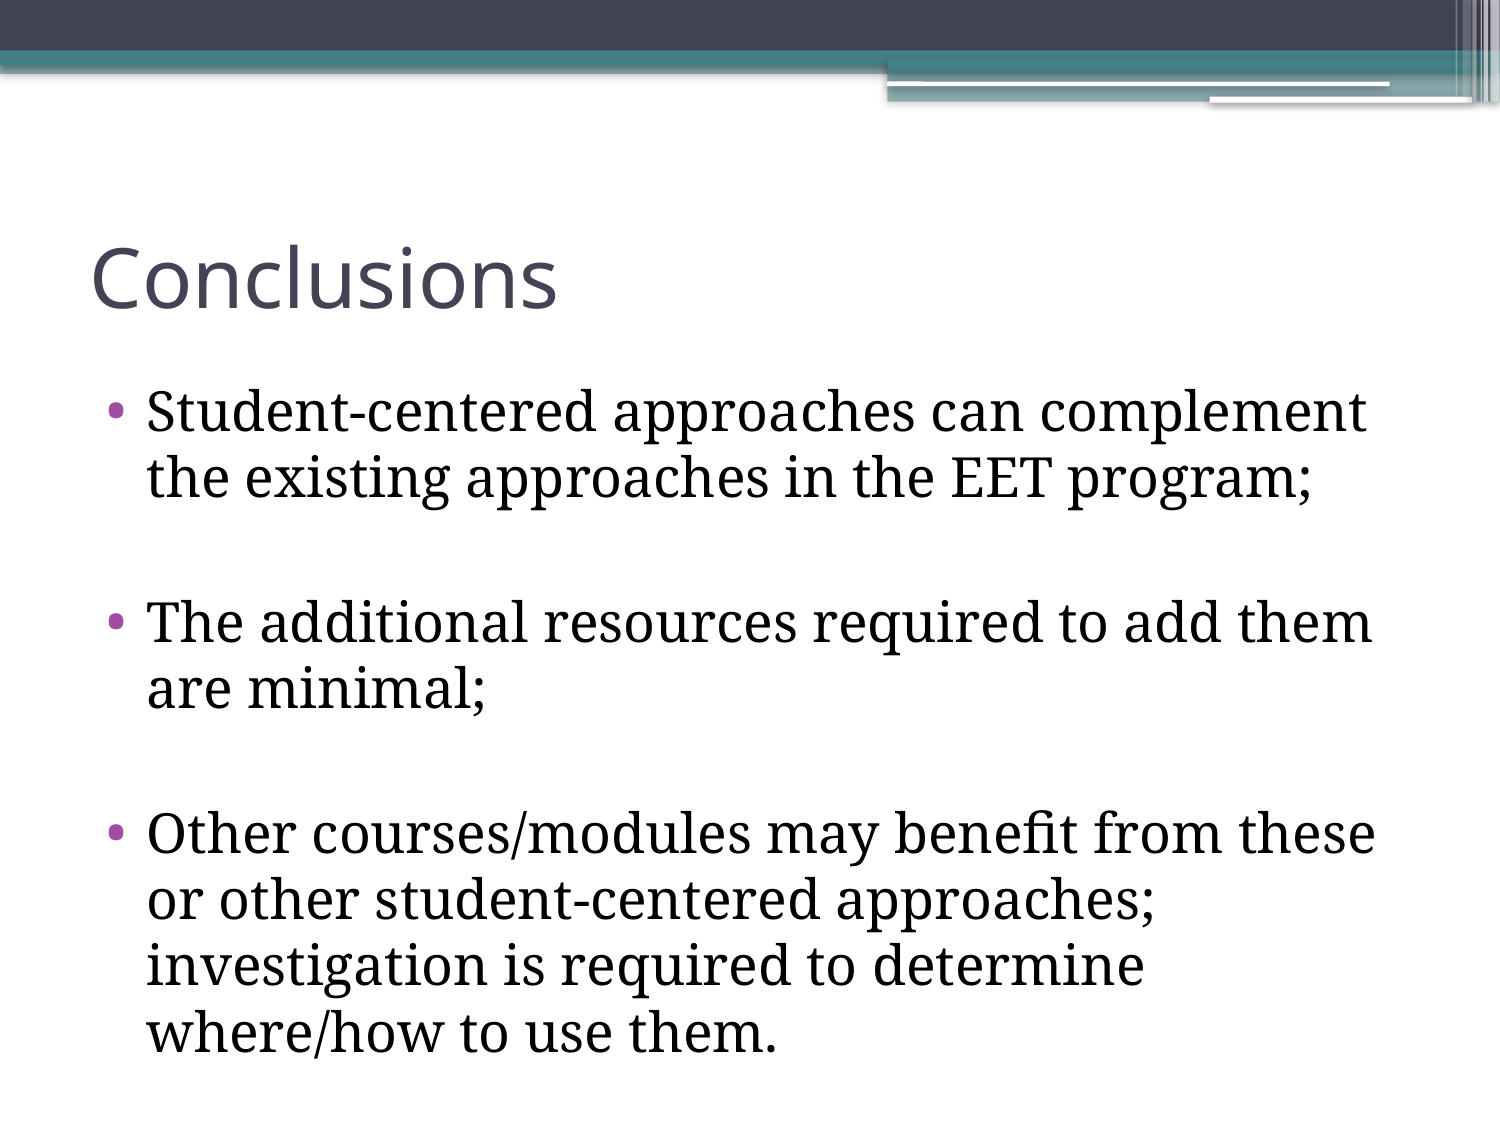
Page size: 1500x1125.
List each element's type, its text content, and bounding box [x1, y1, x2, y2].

list Student-centered approaches can complement the existing approaches in the EET program; The additional resources required to add them are minimal; Other courses/modules may benefit from these or other student-centered approaches; investigation is required to determine where/how to use them. [75, 368, 1425, 1079]
title Conclusions [75, 187, 1425, 363]
